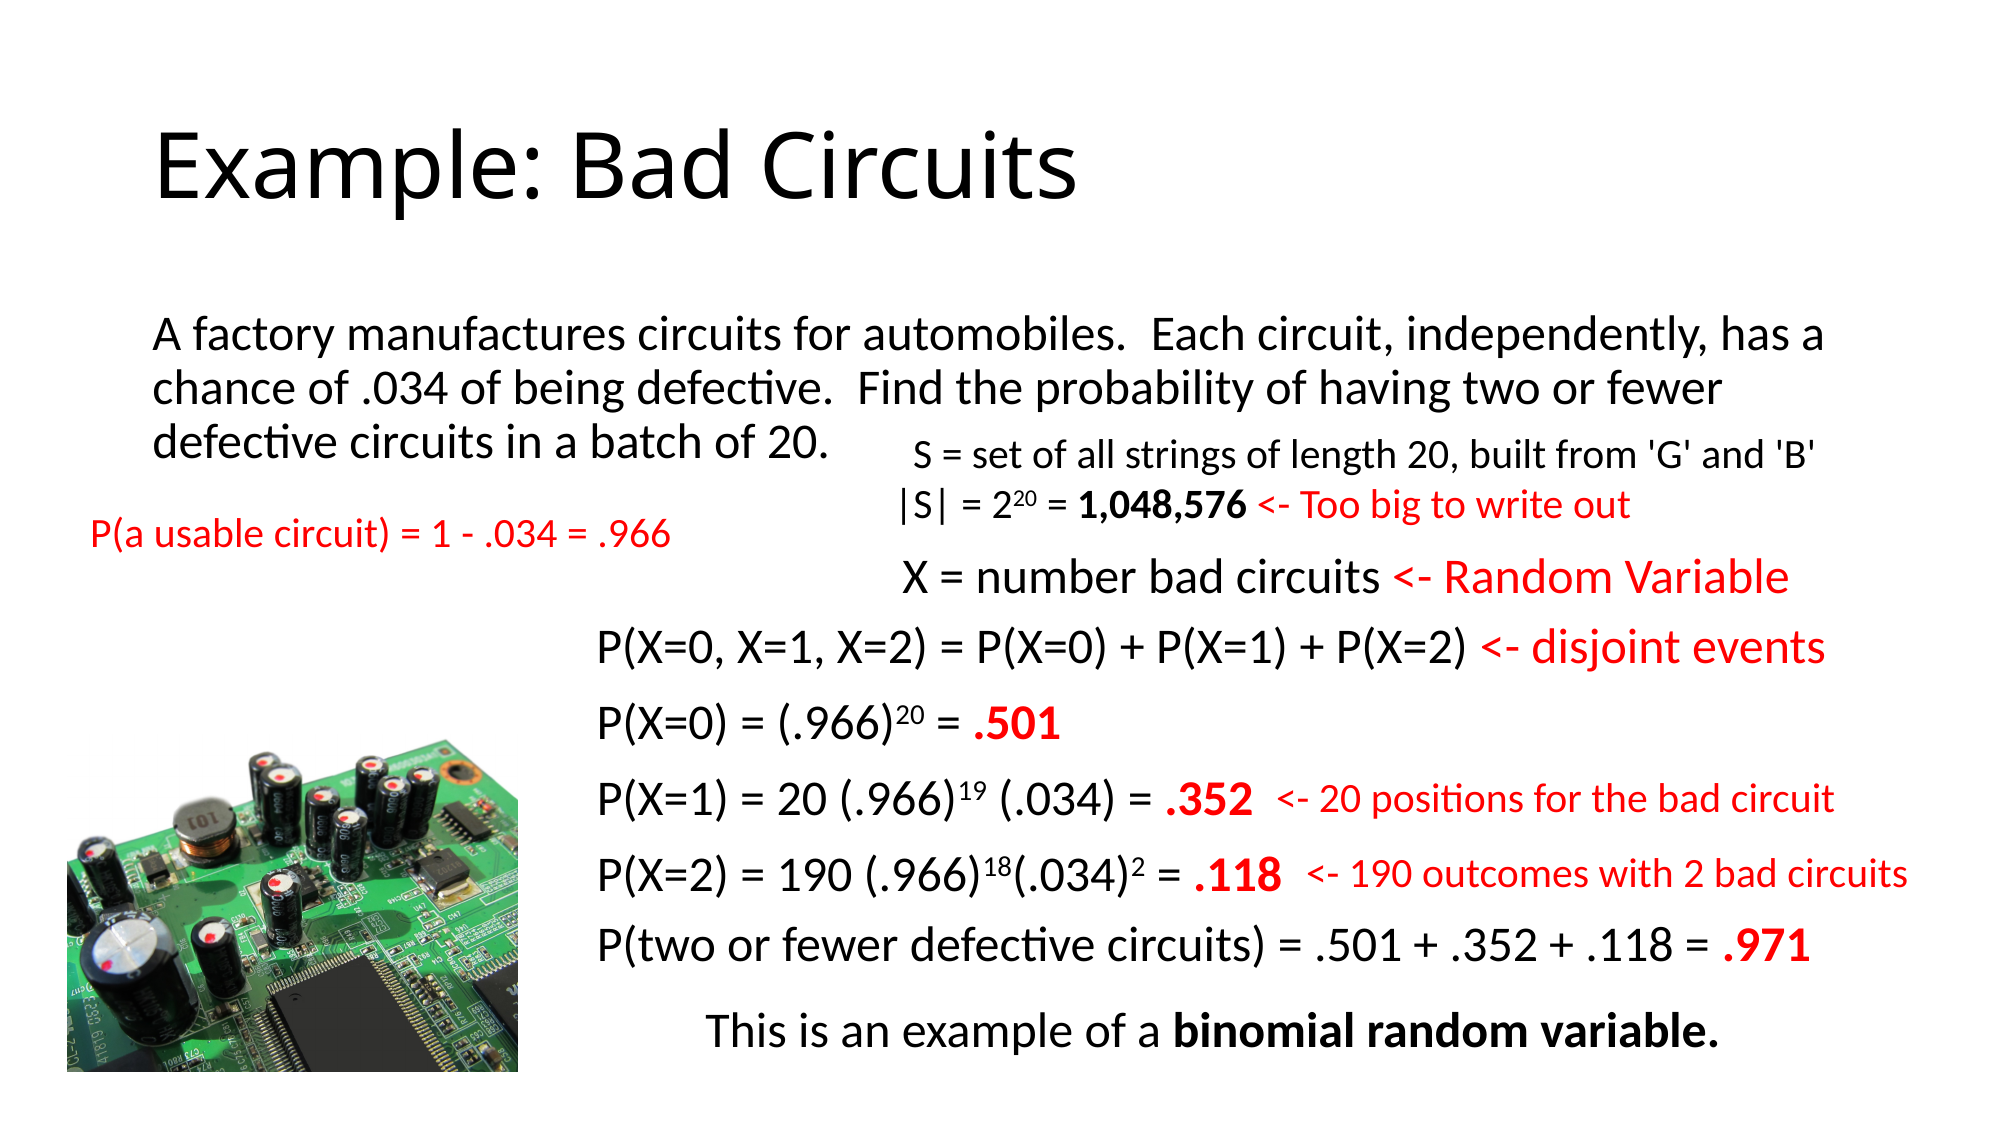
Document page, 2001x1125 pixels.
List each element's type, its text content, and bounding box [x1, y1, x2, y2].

list A factory manufactures circuits for automobiles. Each circuit, independently, has a chance of .034 of being defective. Find the probability of having two or fewer defective circuits in a batch of 20. [137, 299, 1863, 1014]
text_box This is an example of a binomial random variable. [690, 989, 1935, 1065]
text_box P(two or fewer defective circuits) = .501 + .352 + .118 = .971 [581, 904, 1924, 980]
text_box P(X=0, X=1, X=2) = P(X=0) + P(X=1) + P(X=2) <- disjoint events [581, 605, 1976, 681]
text_box P(X=1) = 20 (.966)19 (.034) = .352 [581, 757, 1463, 833]
text_box P(a usable circuit) = 1 - .034 = .966 [75, 498, 772, 563]
text_box P(X=2) = 190 (.966)18(.034)2 = .118 [581, 833, 1318, 904]
text_box S = set of all strings of length 20, built from 'G' and 'B' |S| = 220 = 1,048,576 <- Too big to write out [879, 419, 1955, 535]
text_box P(X=0) = (.966)20 = .501 [581, 681, 1083, 757]
text_box <- 20 positions for the bad circuit [1261, 762, 1884, 828]
picture [67, 734, 518, 1072]
text_box X = number bad circuits <- Random Variable [887, 536, 1963, 605]
title Example: Bad Circuits [137, 59, 1863, 278]
text_box <- 190 outcomes with 2 bad circuits [1291, 838, 1967, 904]
